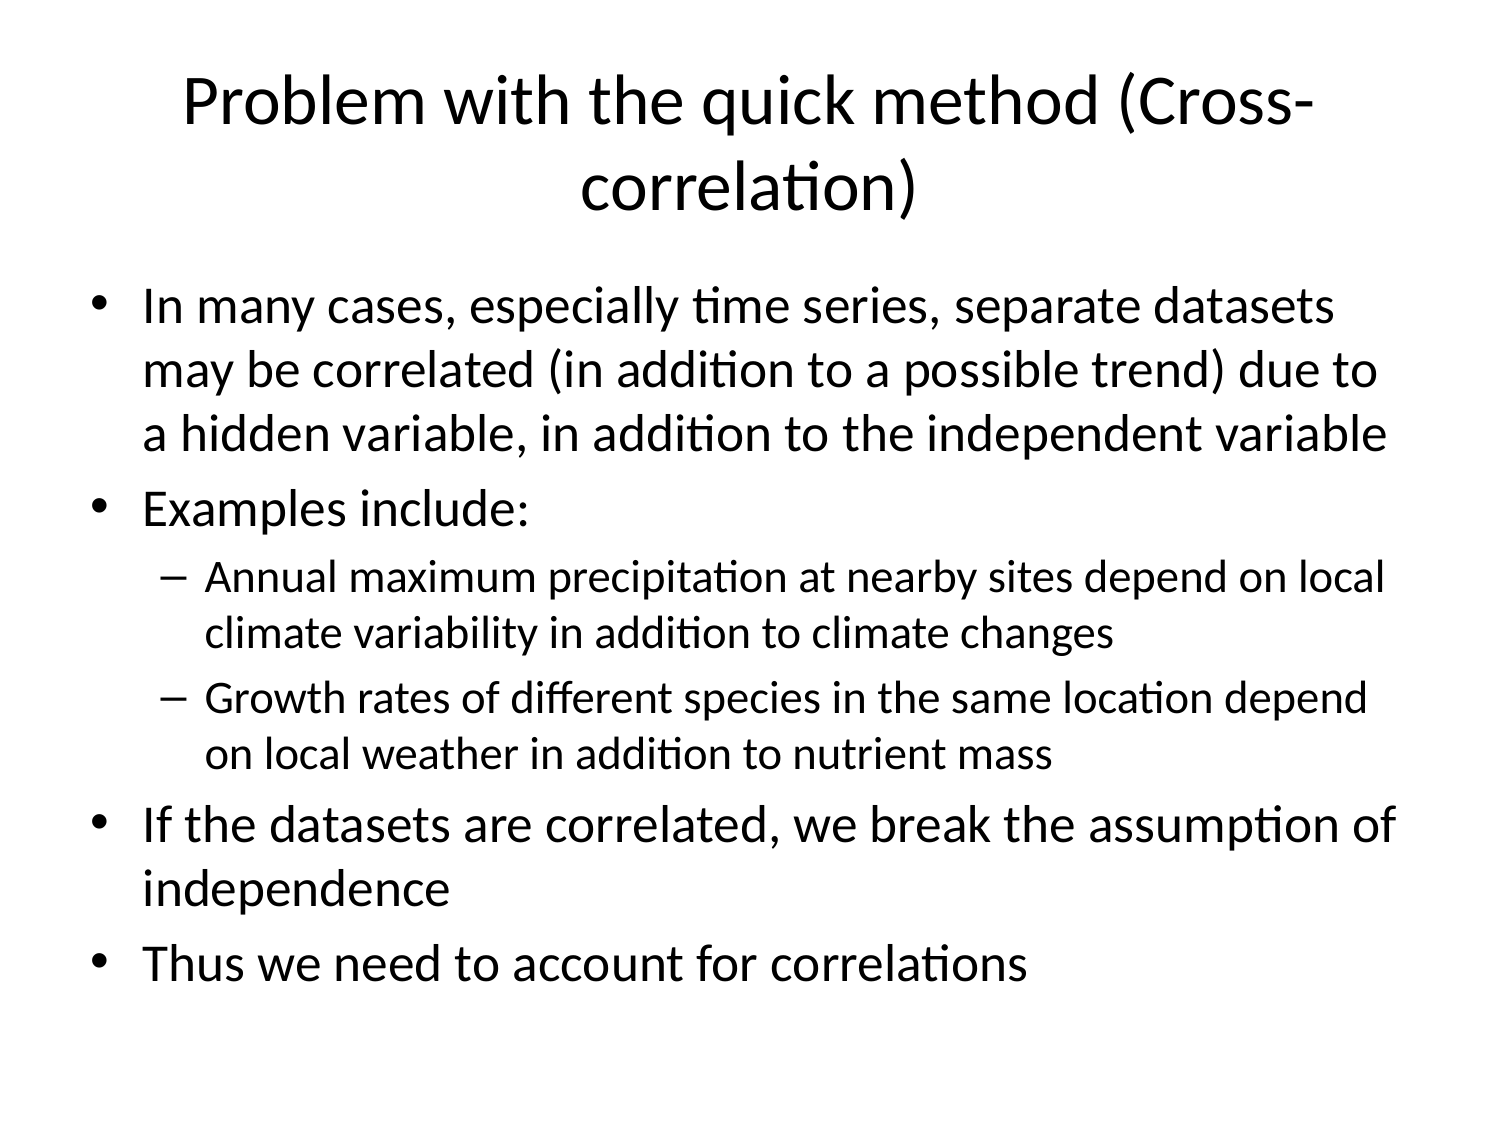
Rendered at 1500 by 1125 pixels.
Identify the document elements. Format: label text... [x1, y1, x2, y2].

list In many cases, especially time series, separate datasets may be correlated (in addition to a possible trend) due to a hidden variable, in addition to the independent variable Examples include: Annual maximum precipitation at nearby sites depend on local climate variability in addition to climate changes Growth rates of different species in the same location depend on local weather in addition to nutrient mass If the datasets are correlated, we break the assumption of independence Thus we need to account for correlations [75, 262, 1425, 1005]
title Problem with the quick method (Cross-correlation) [75, 45, 1425, 233]
